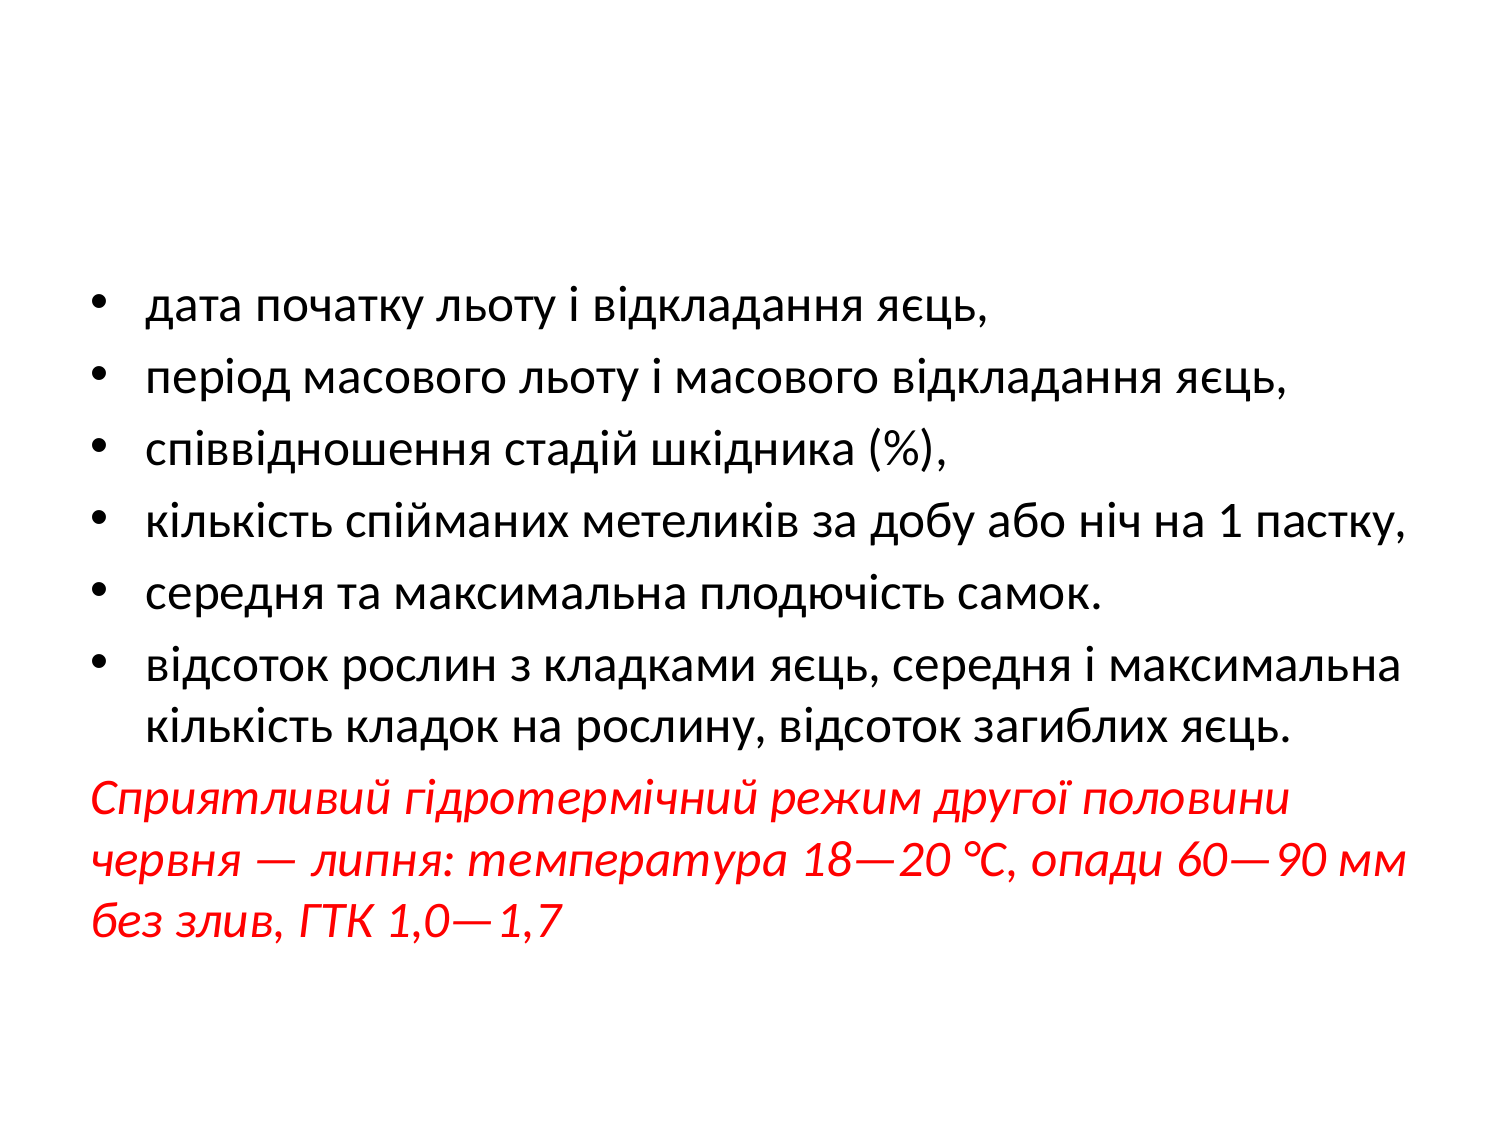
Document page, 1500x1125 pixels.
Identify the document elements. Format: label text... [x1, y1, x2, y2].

list дата початку льоту і відкладання яєць, період масового льоту і масового відкладання яєць, співвідношення стадій шкідника (%), кількість спійманих метеликів за добу або ніч на 1 пастку, середня та максимальна плодючість самок. відсоток рослин з кладками яєць, середня і максимальна кількість кладок на рослину, відсоток загиблих яєць. Сприятливий гідротермічний режим другої половини червня — липня: температура 18—20 °С, опади 60—90 мм без злив, ГТК 1,0—1,7 [75, 262, 1425, 1005]
